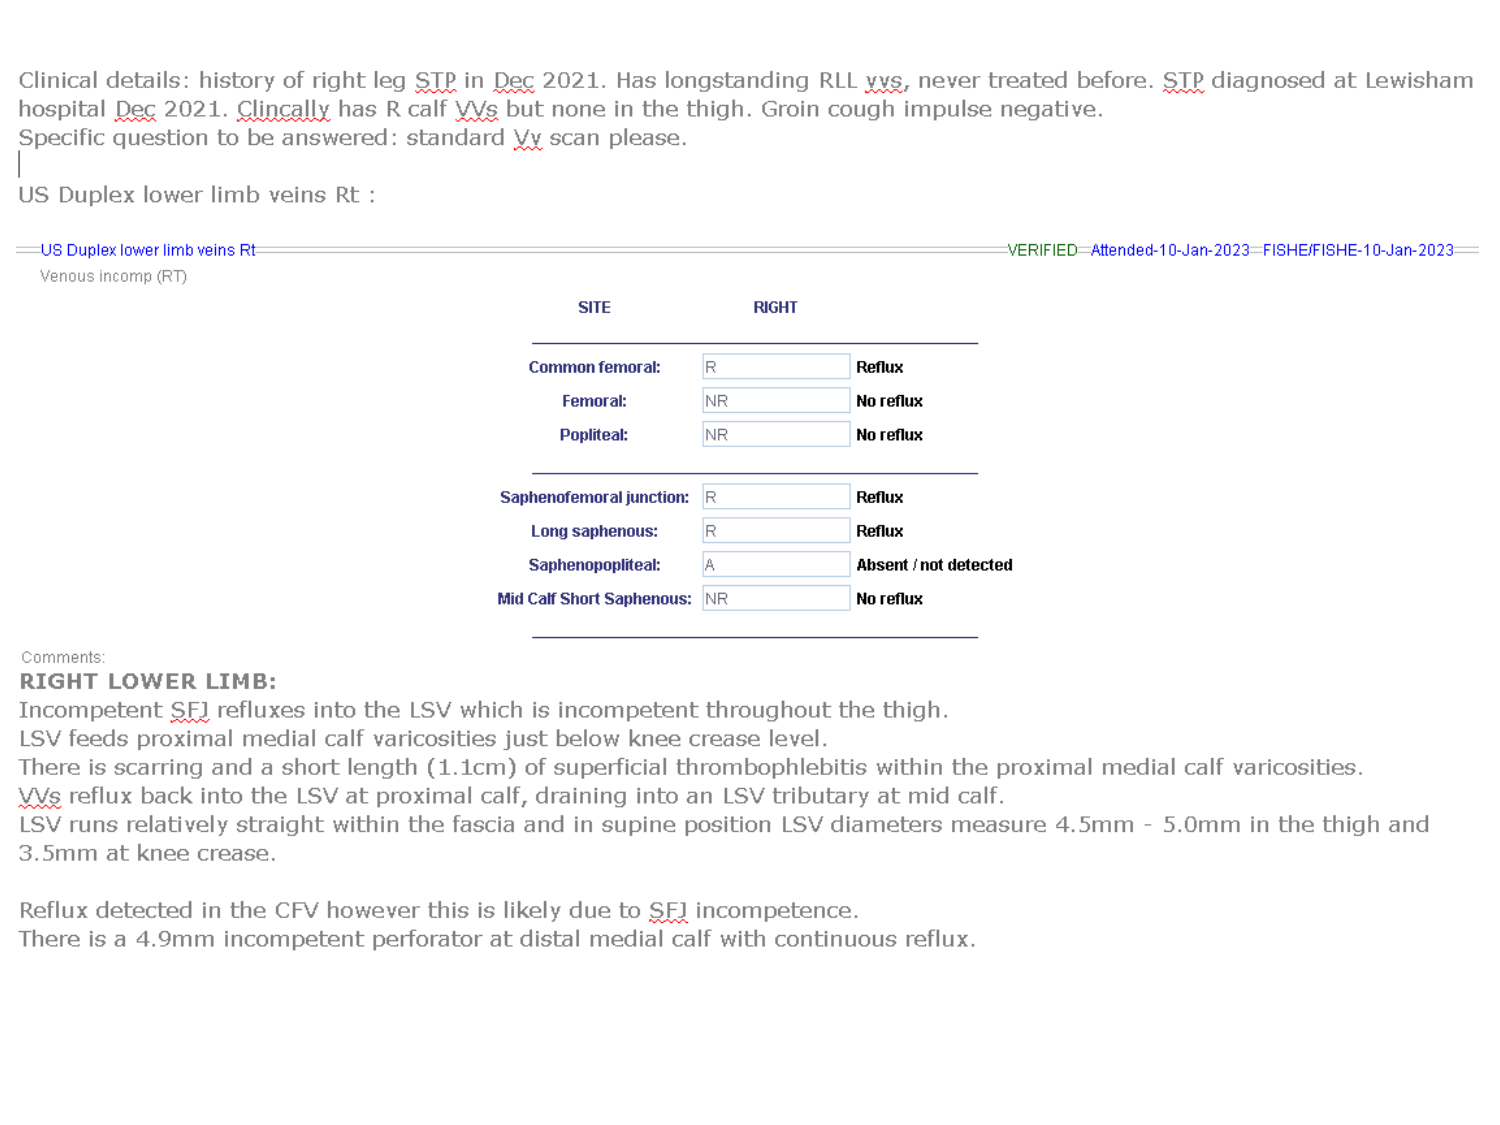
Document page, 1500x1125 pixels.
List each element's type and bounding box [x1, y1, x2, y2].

picture [16, 62, 1479, 961]
